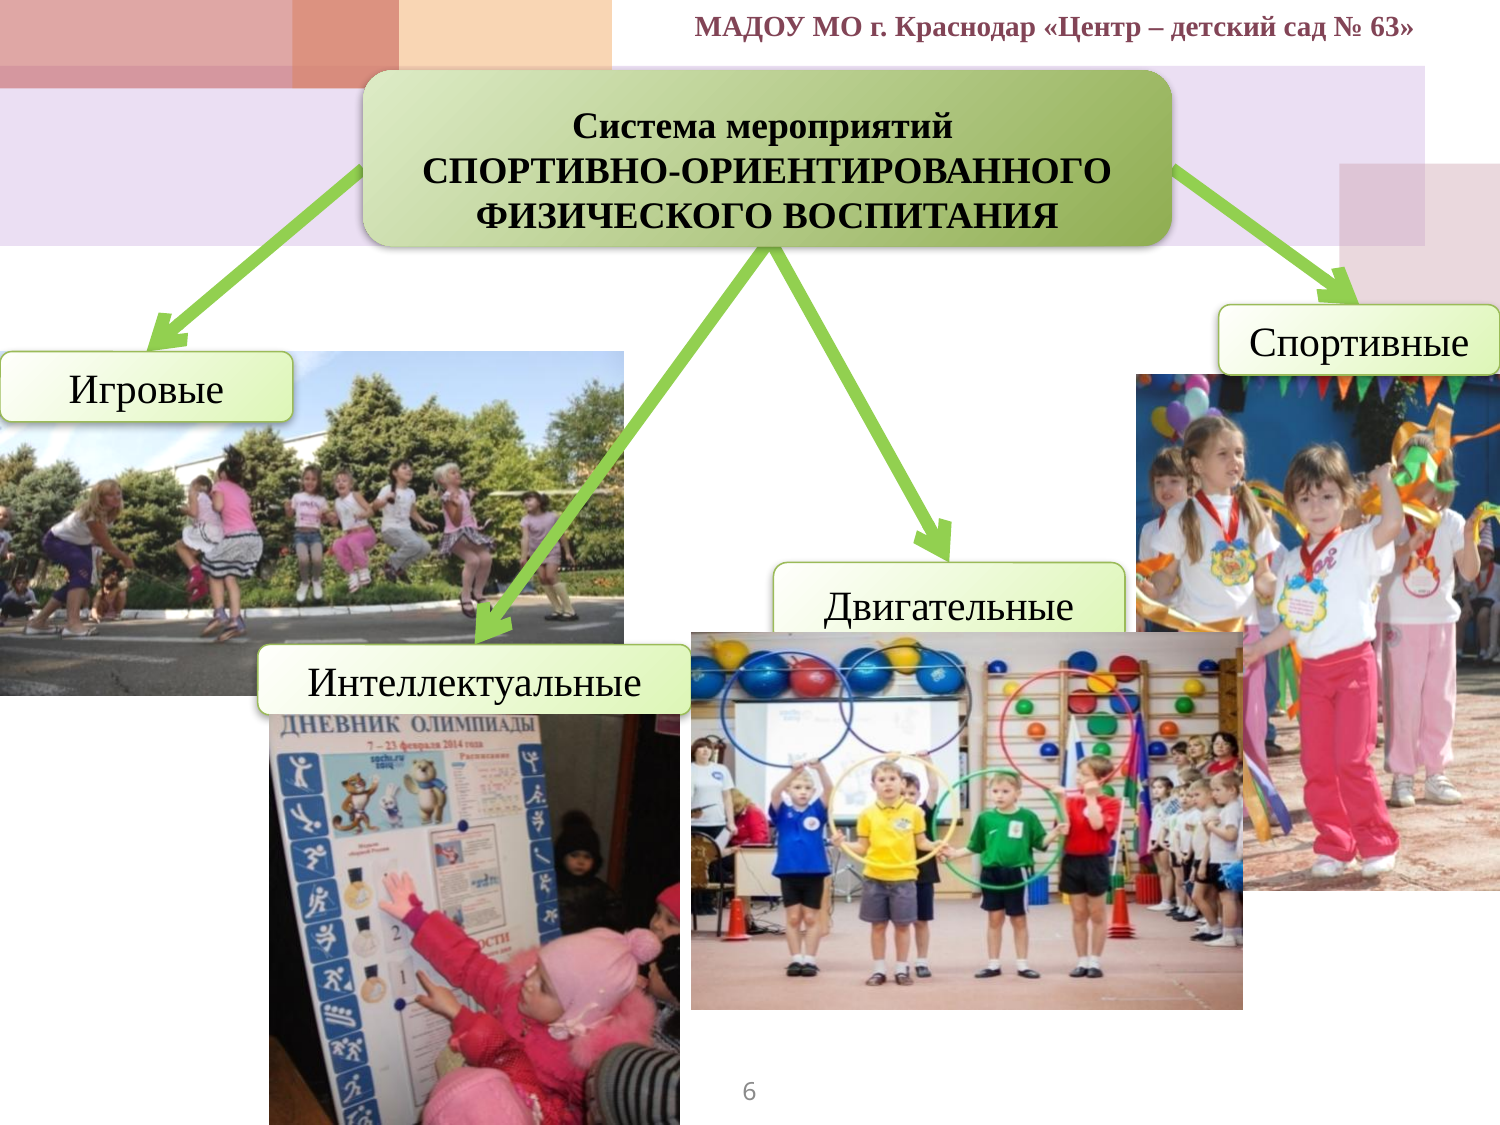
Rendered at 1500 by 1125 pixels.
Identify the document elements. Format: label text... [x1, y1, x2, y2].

text_box Система мероприятий СПОРТИВНО-ОРИЕНТИРОВАННОГО ФИЗИЧЕСКОГО ВОСПИТАНИЯ [363, 93, 1172, 244]
text_box [364, 70, 1171, 93]
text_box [1171, 169, 1360, 305]
text_box Спортивные [1217, 303, 1500, 373]
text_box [827, 316, 1020, 493]
picture [0, 351, 624, 696]
text_box МАДОУ МО г. Краснодар «Центр – детский сад № 63» [609, 0, 1500, 50]
picture [691, 374, 1500, 1010]
slide_number 6 [686, 1072, 925, 1113]
picture [269, 714, 680, 1125]
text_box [146, 169, 364, 352]
text_box Интеллектуальные [257, 643, 684, 715]
text_box Двигательные [772, 561, 1126, 629]
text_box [421, 298, 821, 592]
